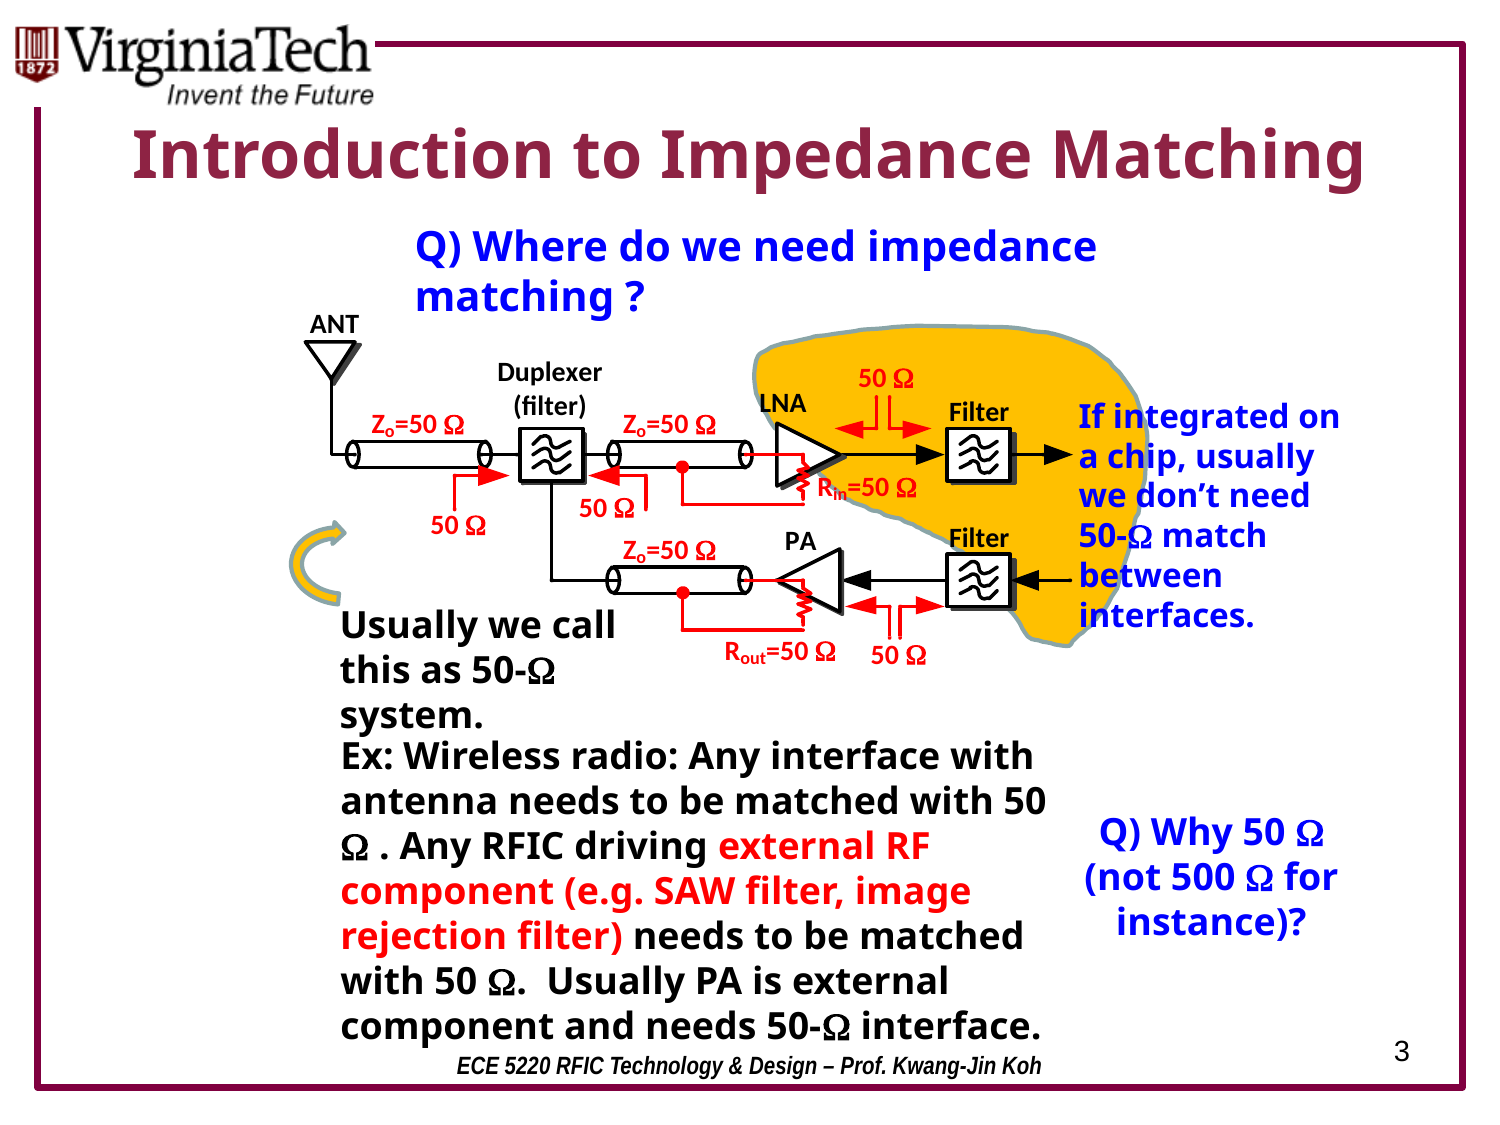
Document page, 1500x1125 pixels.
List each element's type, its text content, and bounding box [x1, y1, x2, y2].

text_box [1081, 340, 1133, 387]
slide_number 3 [1074, 1024, 1425, 1103]
text_box Ex: Wireless radio: Any interface with antenna needs to be matched with 50 W . Any RFIC driving external RF component (e.g. SAW filter, image rejection filter) needs to be matched with 50 W. Usually PA is external component and needs 50-W interface. [325, 724, 1076, 1055]
text_box If integrated on a chip, usually we don’t need 50-W match between interfaces. [1081, 387, 1377, 642]
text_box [299, 299, 1077, 677]
text_box [288, 546, 294, 582]
text_box Q) Where do we need impedance matching ? [399, 212, 1150, 328]
title Introduction to Impedance Matching [75, 104, 1425, 213]
picture [15, 24, 375, 107]
text_box Q) Why 50 W (not 500 W for instance)? [1067, 800, 1356, 951]
text_box Usually we call this as 50-W system. [324, 685, 638, 743]
